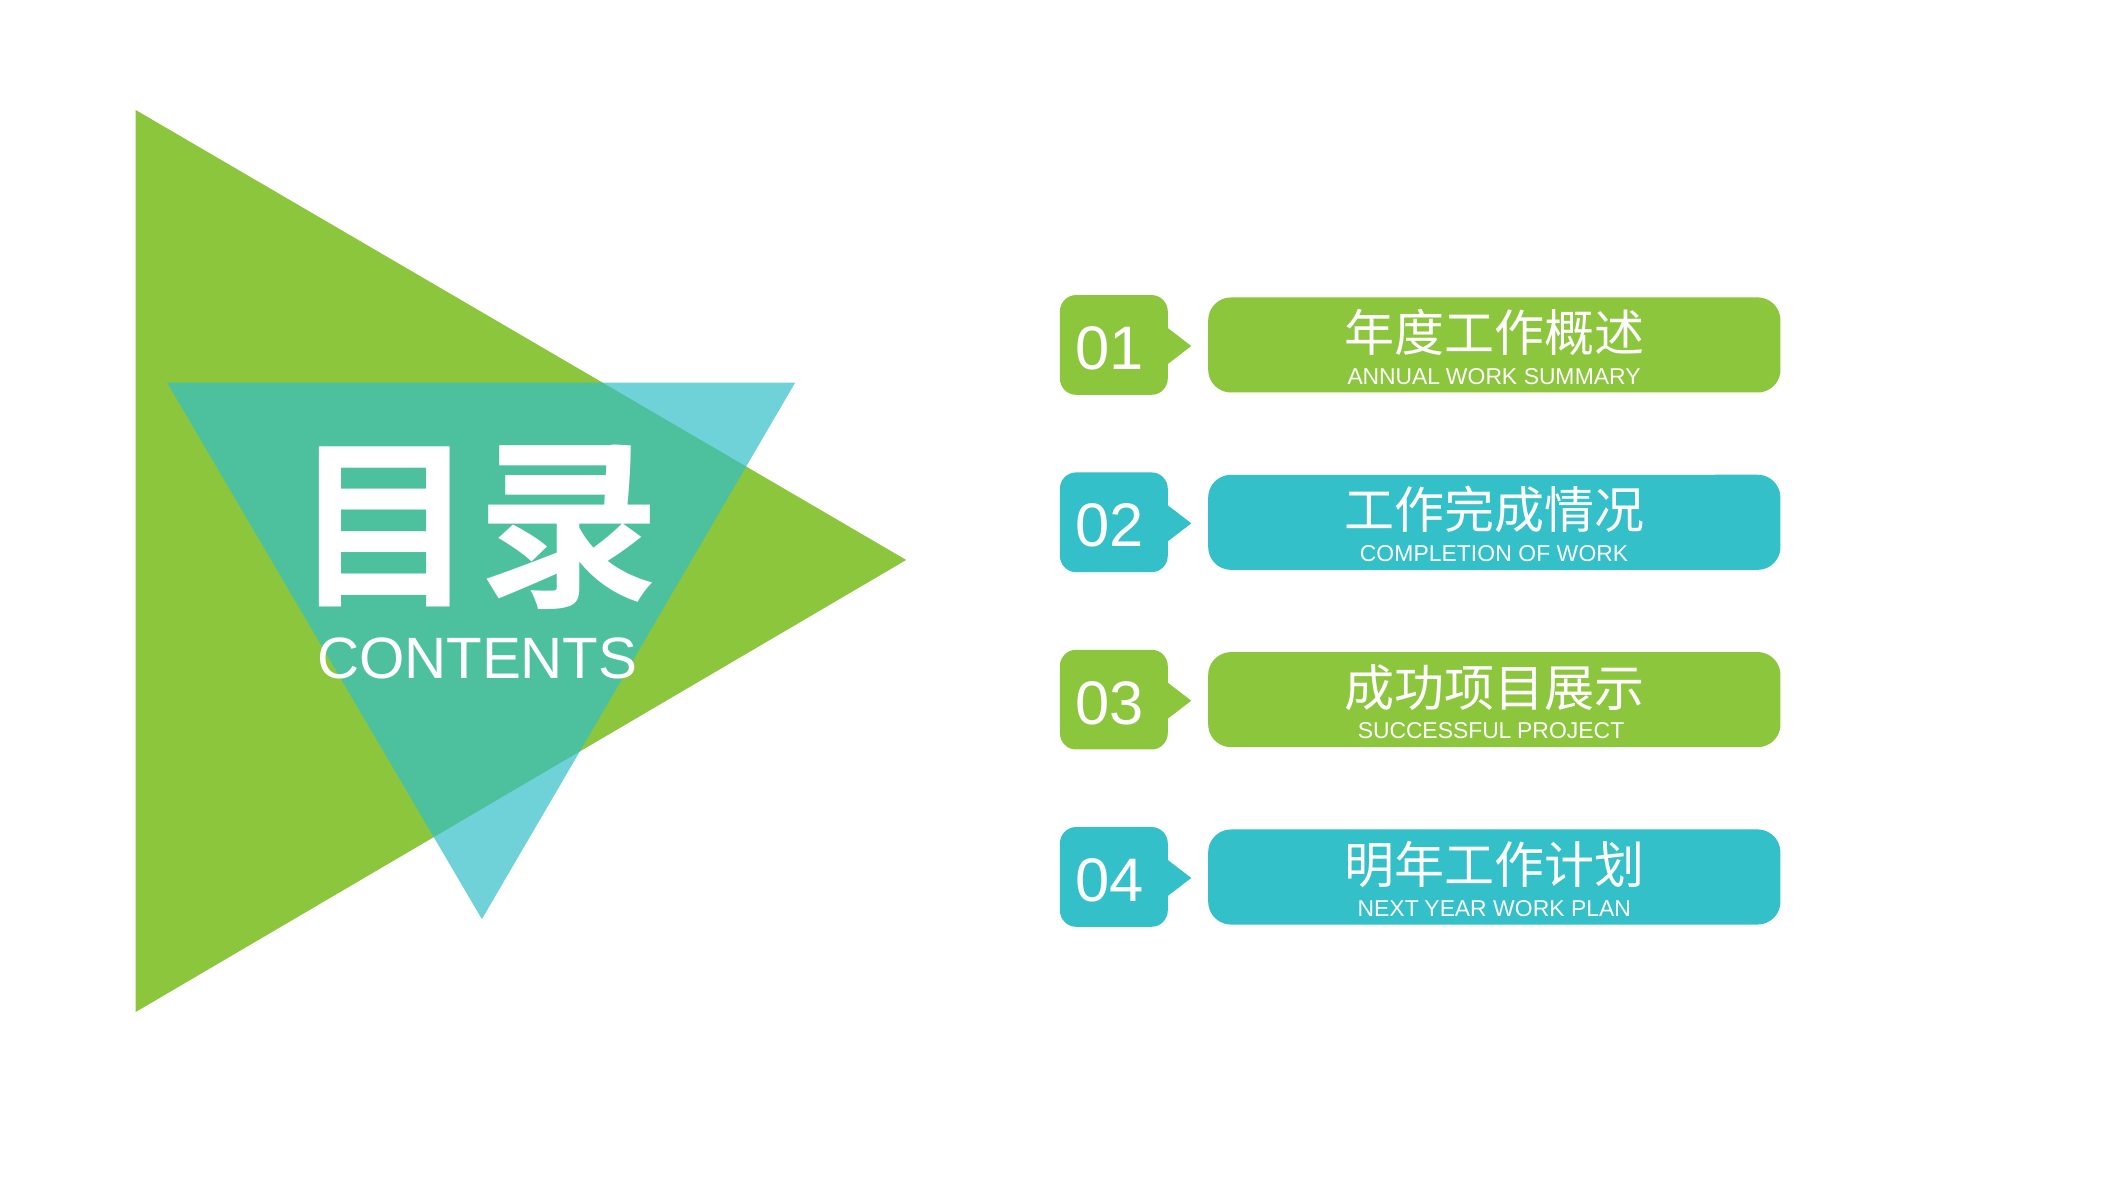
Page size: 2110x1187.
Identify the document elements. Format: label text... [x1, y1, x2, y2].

text_box 明年工作计划 NEXT YEAR WORK PLAN [1208, 829, 1781, 925]
text_box 03 [1059, 649, 1192, 750]
text_box 成功项目展示 SUCCESSFUL PROJECT [1208, 652, 1781, 748]
text_box 年度工作概述 ANNUAL WORK SUMMARY [1208, 297, 1781, 393]
text_box 04 [1059, 827, 1192, 927]
text_box [135, 109, 602, 1013]
text_box [348, 691, 616, 920]
text_box 02 [1059, 472, 1192, 573]
text_box 01 [1059, 295, 1192, 395]
text_box CONTENTS [281, 620, 673, 691]
text_box [167, 382, 796, 606]
text_box [581, 466, 907, 751]
text_box 目录 [290, 409, 665, 620]
text_box 工作完成情况 COMPLETION OF WORK [1208, 474, 1781, 570]
